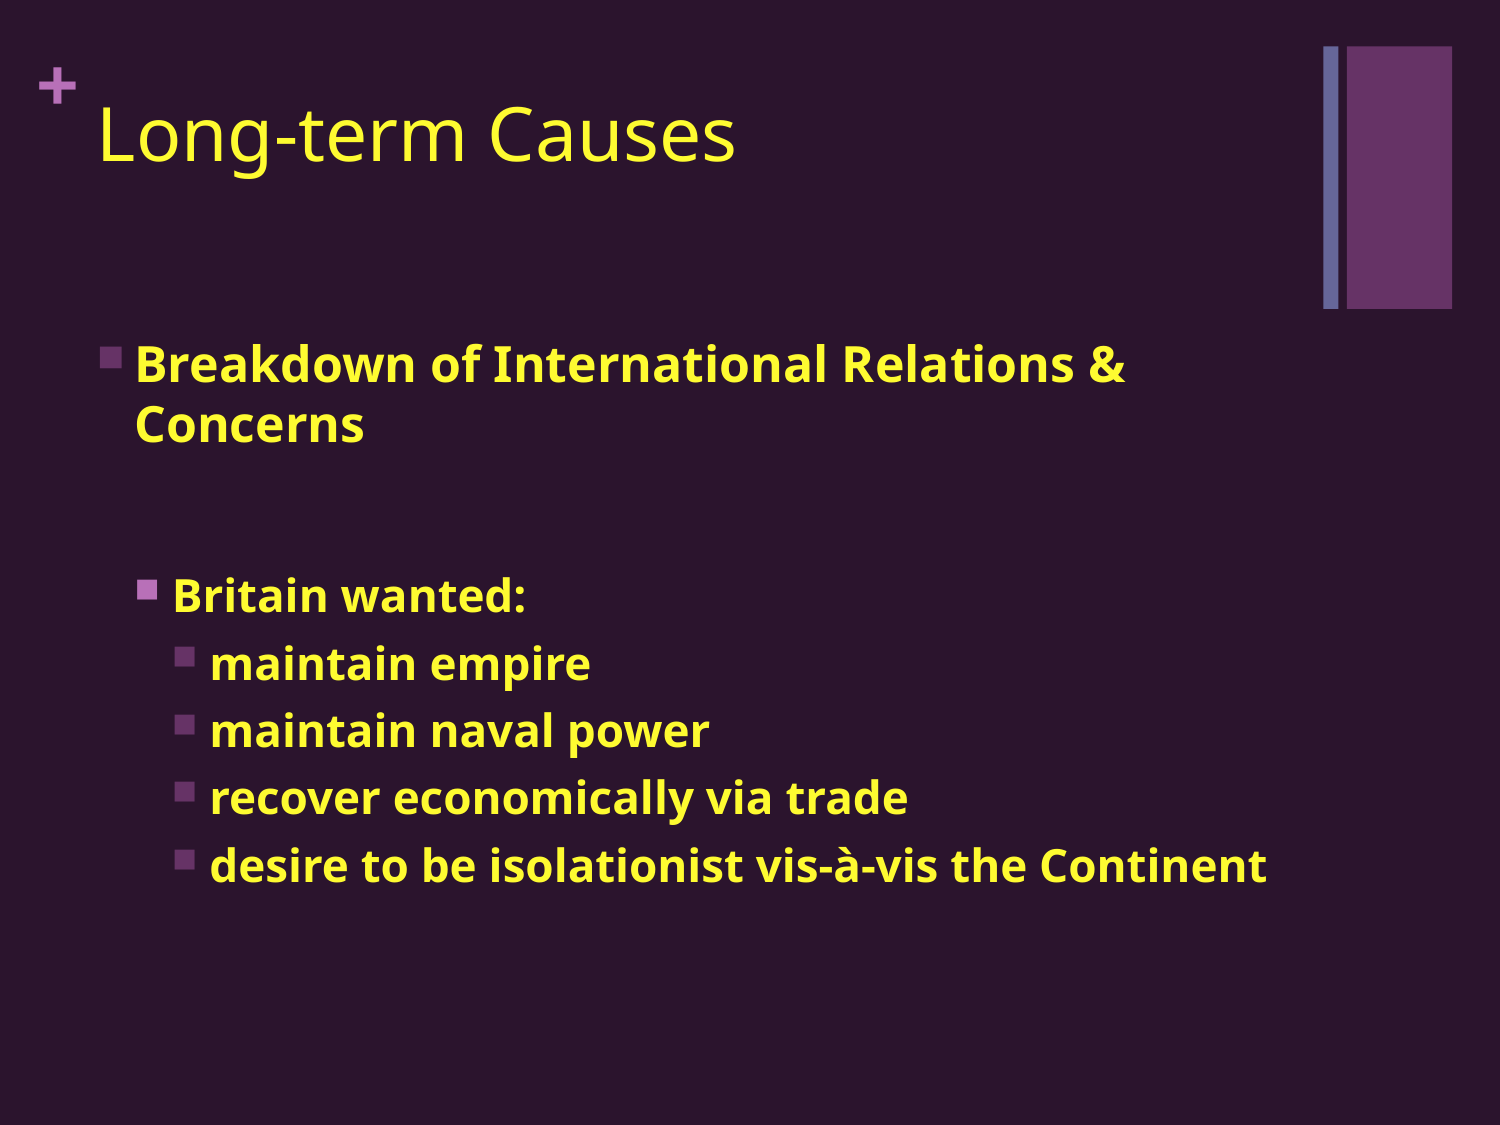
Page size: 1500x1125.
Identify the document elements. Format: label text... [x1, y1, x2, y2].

list Breakdown of International Relations & Concerns Britain wanted: maintain empire maintain naval power recover economically via trade desire to be isolationist vis-à-vis the Continent [81, 324, 1322, 1005]
title Long-term Causes [81, 79, 1322, 263]
